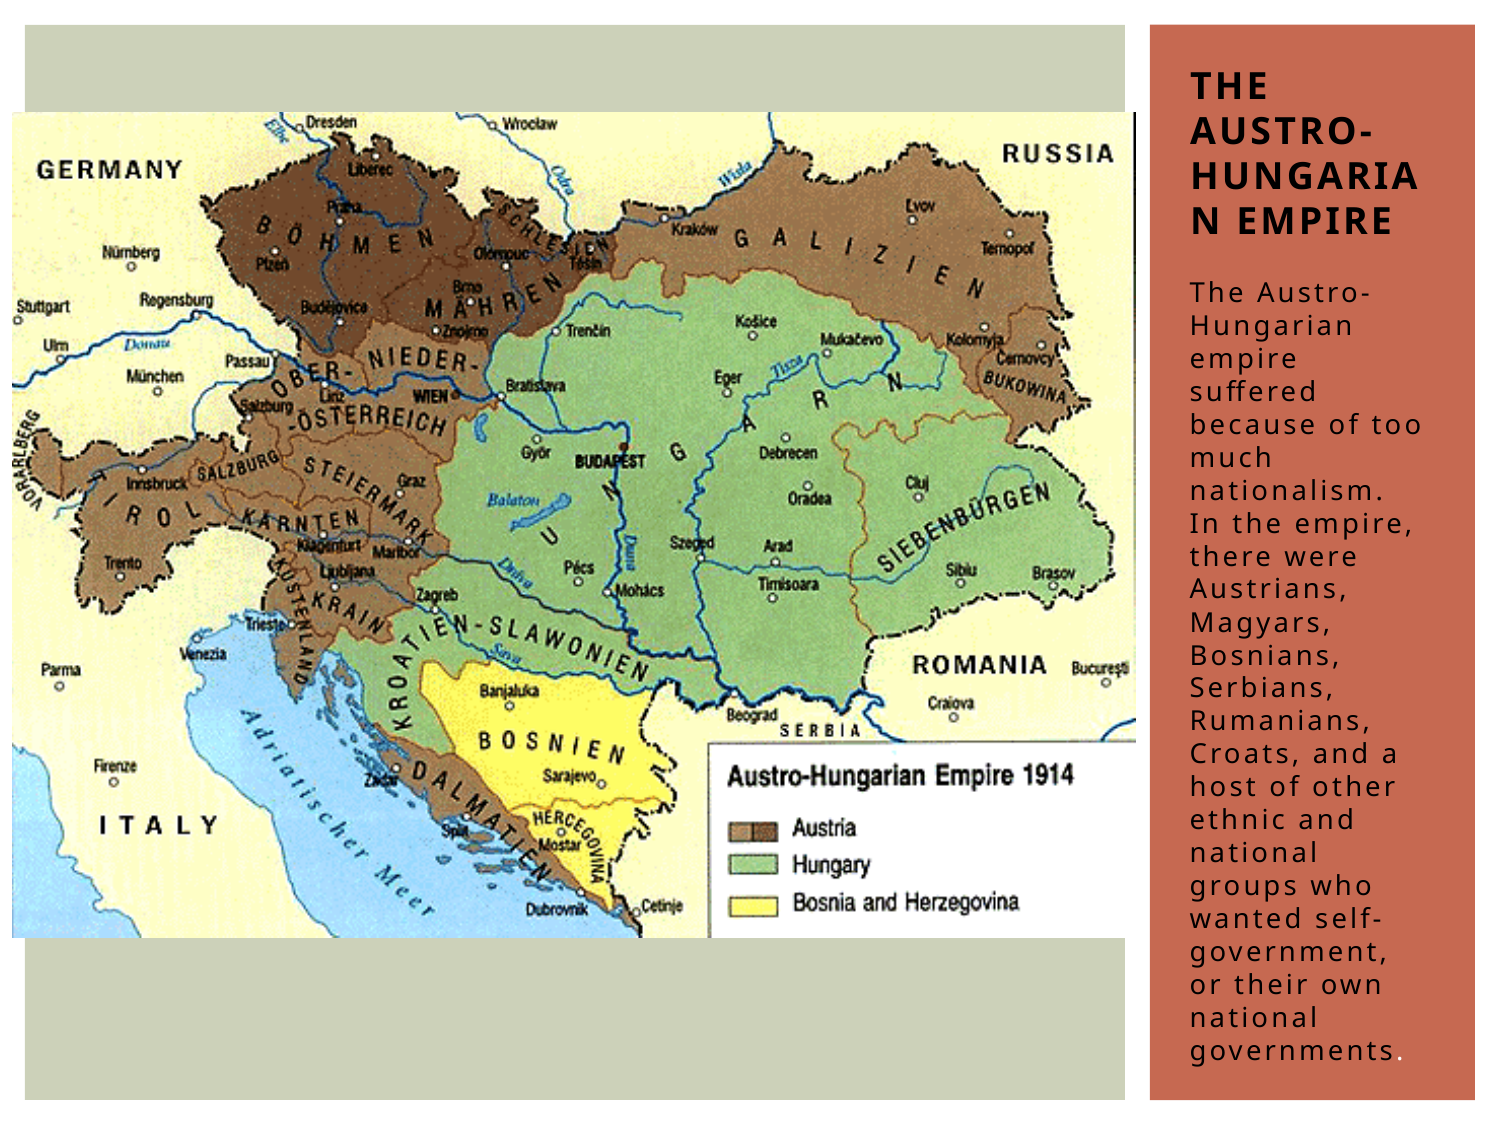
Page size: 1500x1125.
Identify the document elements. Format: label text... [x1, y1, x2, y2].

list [12, 112, 1137, 938]
title The Austro-Hungarian Empire [1175, 37, 1450, 250]
list The Austro-Hungarian empire suffered because of too much nationalism. In the empire, there were Austrians, Magyars, Bosnians, Serbians, Rumanians, Croats, and a host of other ethnic and national groups who wanted self-government, or their own national governments. [1174, 275, 1449, 1075]
